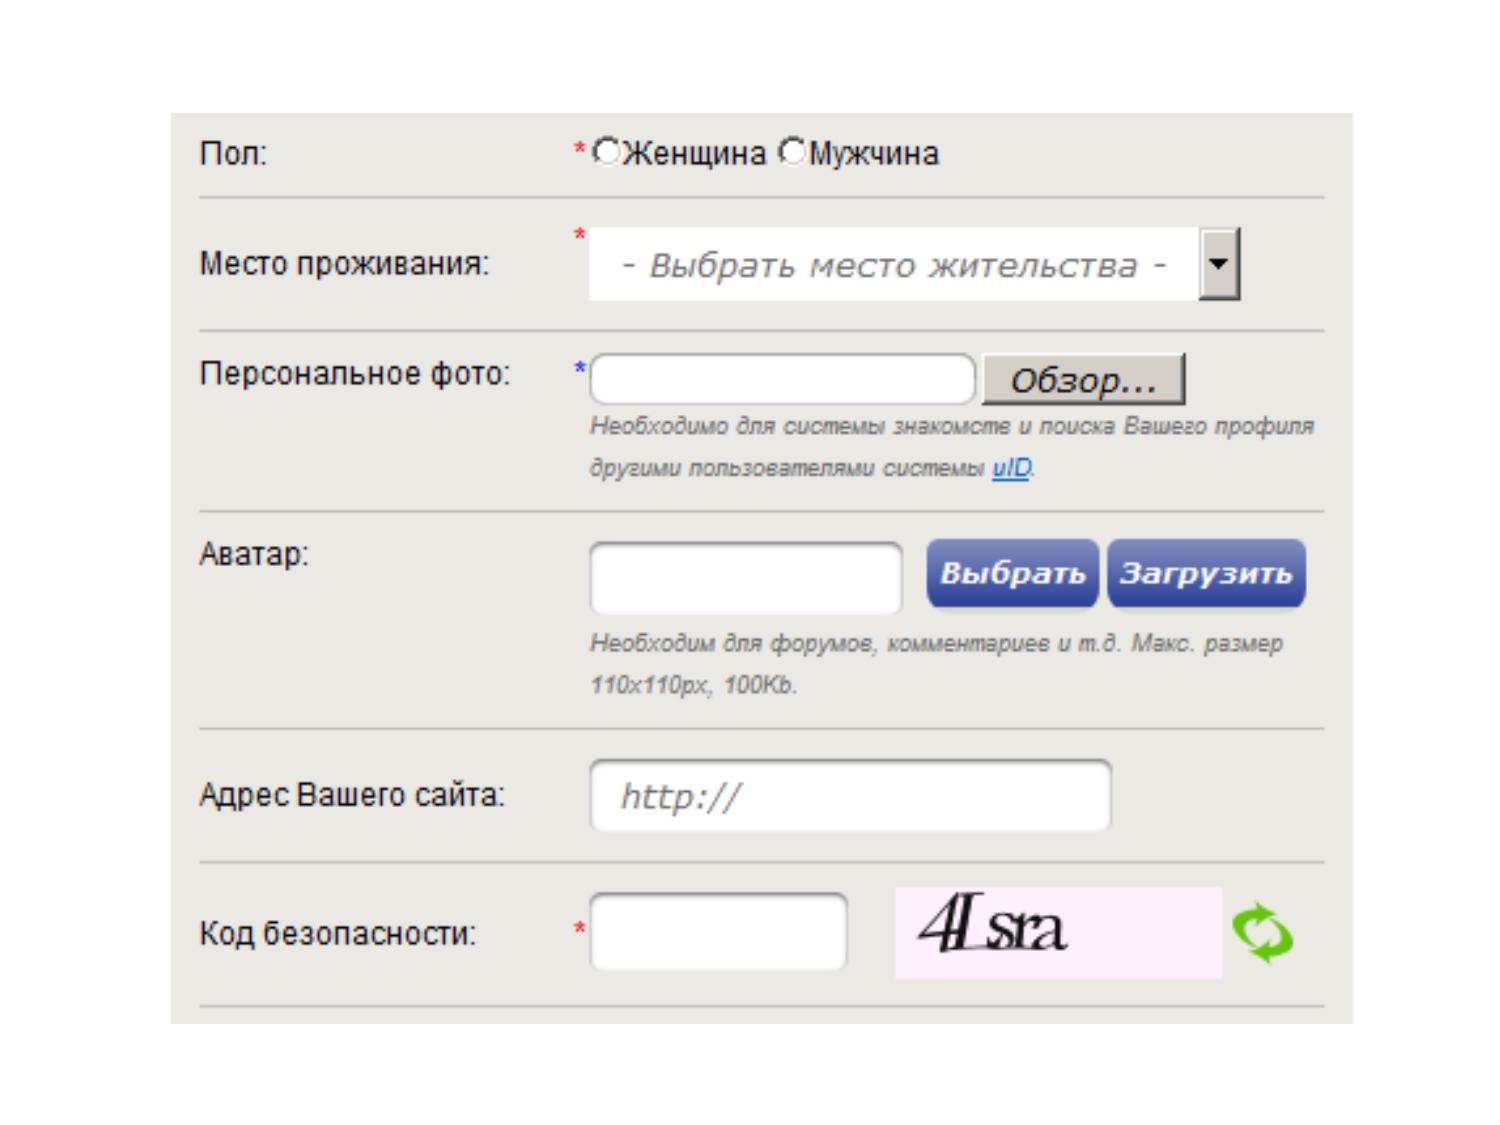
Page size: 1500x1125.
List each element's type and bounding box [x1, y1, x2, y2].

picture [135, 113, 1388, 1024]
